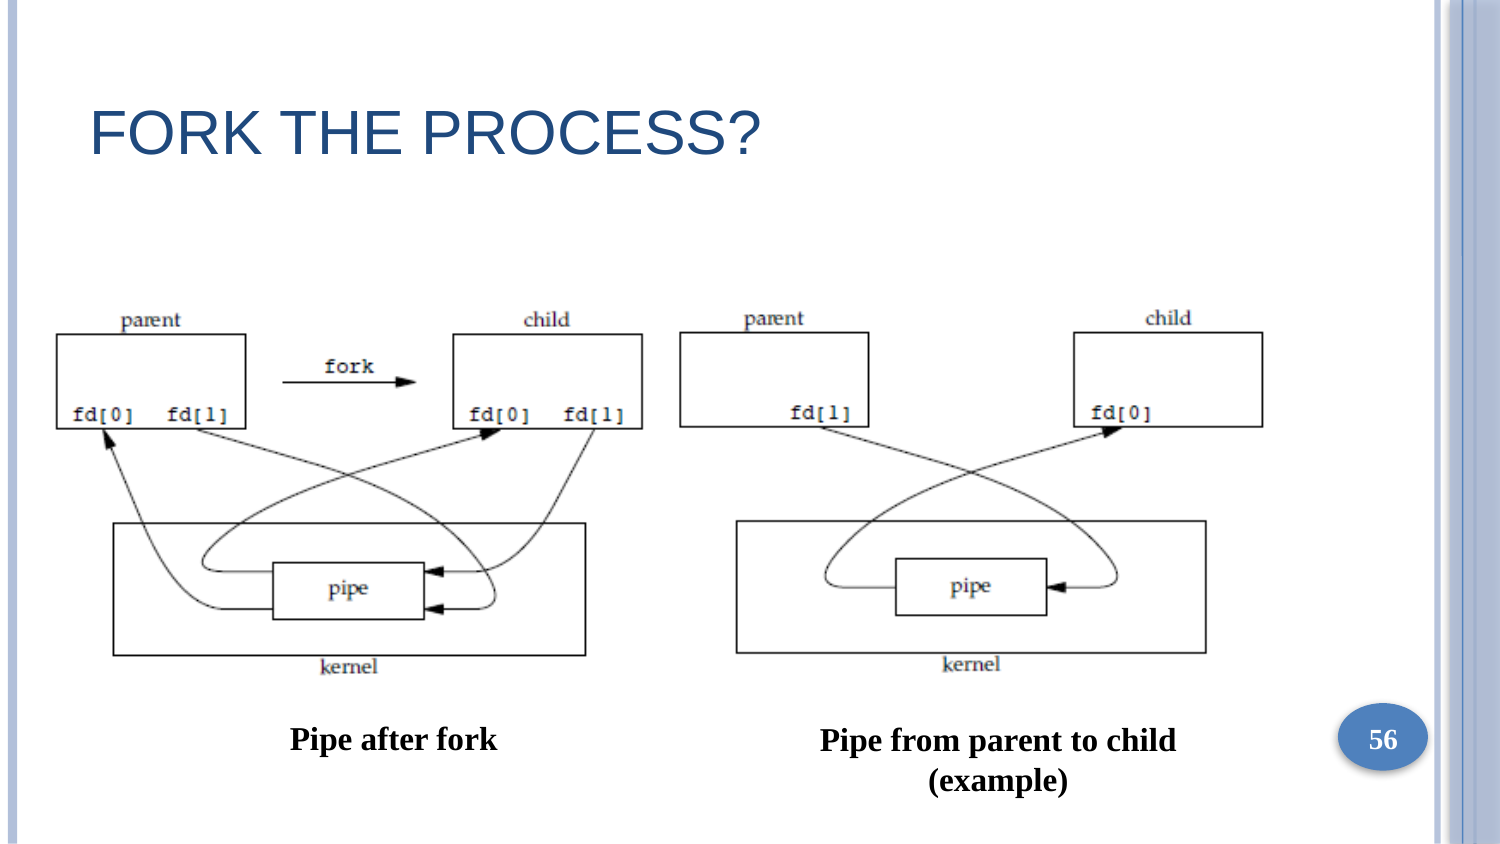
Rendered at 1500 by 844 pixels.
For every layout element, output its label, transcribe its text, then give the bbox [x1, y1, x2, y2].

text_box Pipe after fork [274, 709, 529, 764]
slide_number 56 [1333, 705, 1434, 770]
title Fork the Process? [75, 33, 1300, 175]
text_box Pipe from parent to child (example) [787, 710, 1210, 806]
picture [46, 296, 657, 692]
picture [665, 302, 1279, 685]
